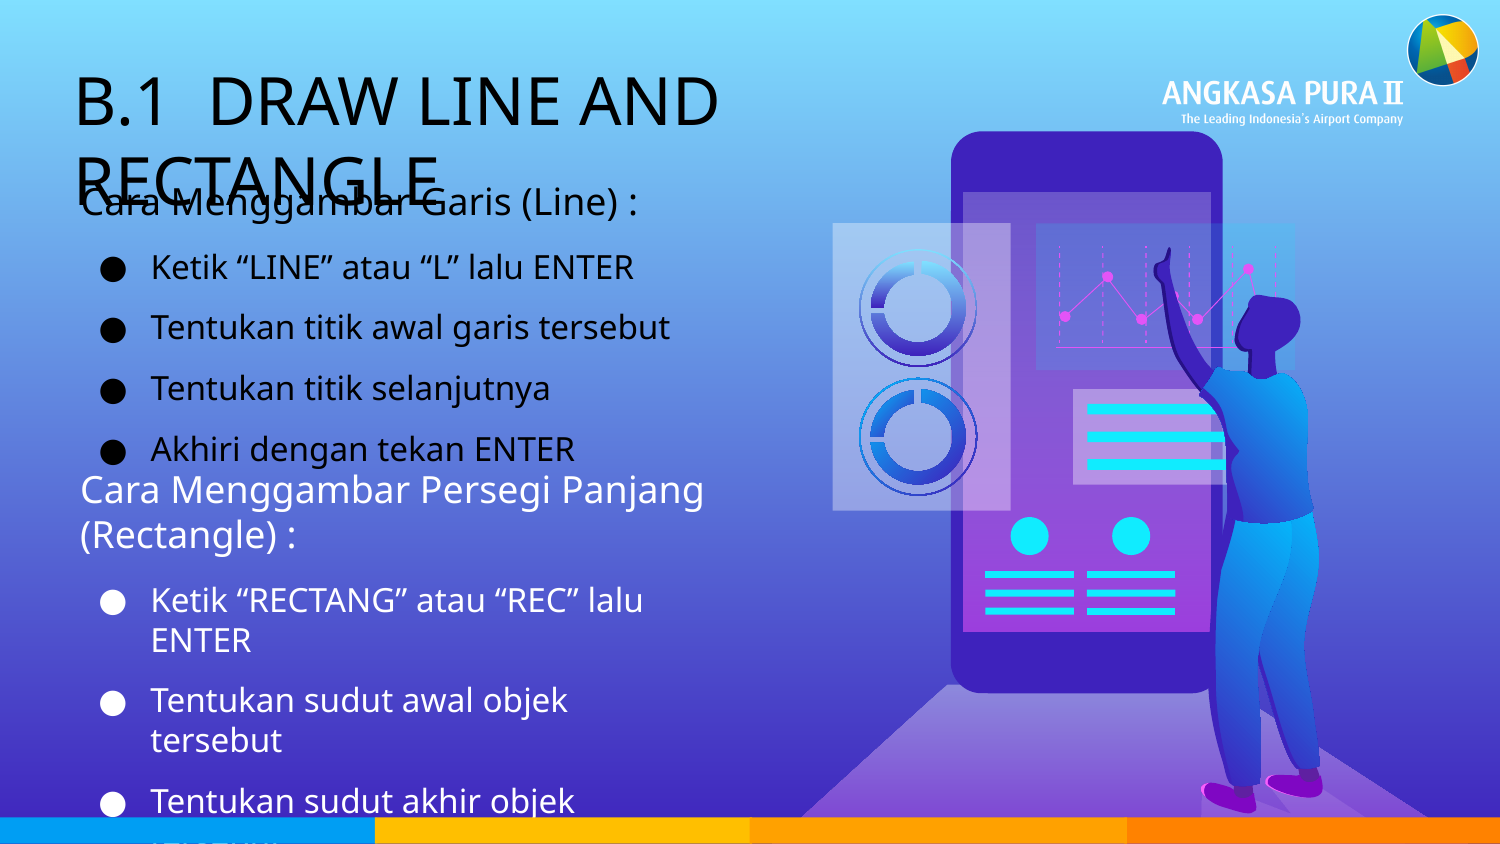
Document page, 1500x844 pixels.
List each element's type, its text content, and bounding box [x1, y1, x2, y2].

text_box Cara Menggambar Persegi Panjang (Rectangle) : [65, 501, 744, 571]
subtitle Cara Menggambar Garis (Line) : [65, 168, 744, 238]
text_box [0, 817, 1500, 844]
title B.1 DRAW LINE AND RECTANGLE [58, 43, 1062, 164]
list Ketik “LINE” atau “L” lalu ENTER Tentukan titik awal garis tersebut Tentukan titik selanjutnya Akhiri dengan tekan ENTER [60, 230, 725, 480]
text_box Ketik “RECTANG” atau “REC” lalu ENTER Tentukan sudut awal objek tersebut Tentukan sudut akhir objek tersebut [60, 563, 725, 813]
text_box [749, 131, 1500, 816]
picture [1162, 14, 1479, 126]
